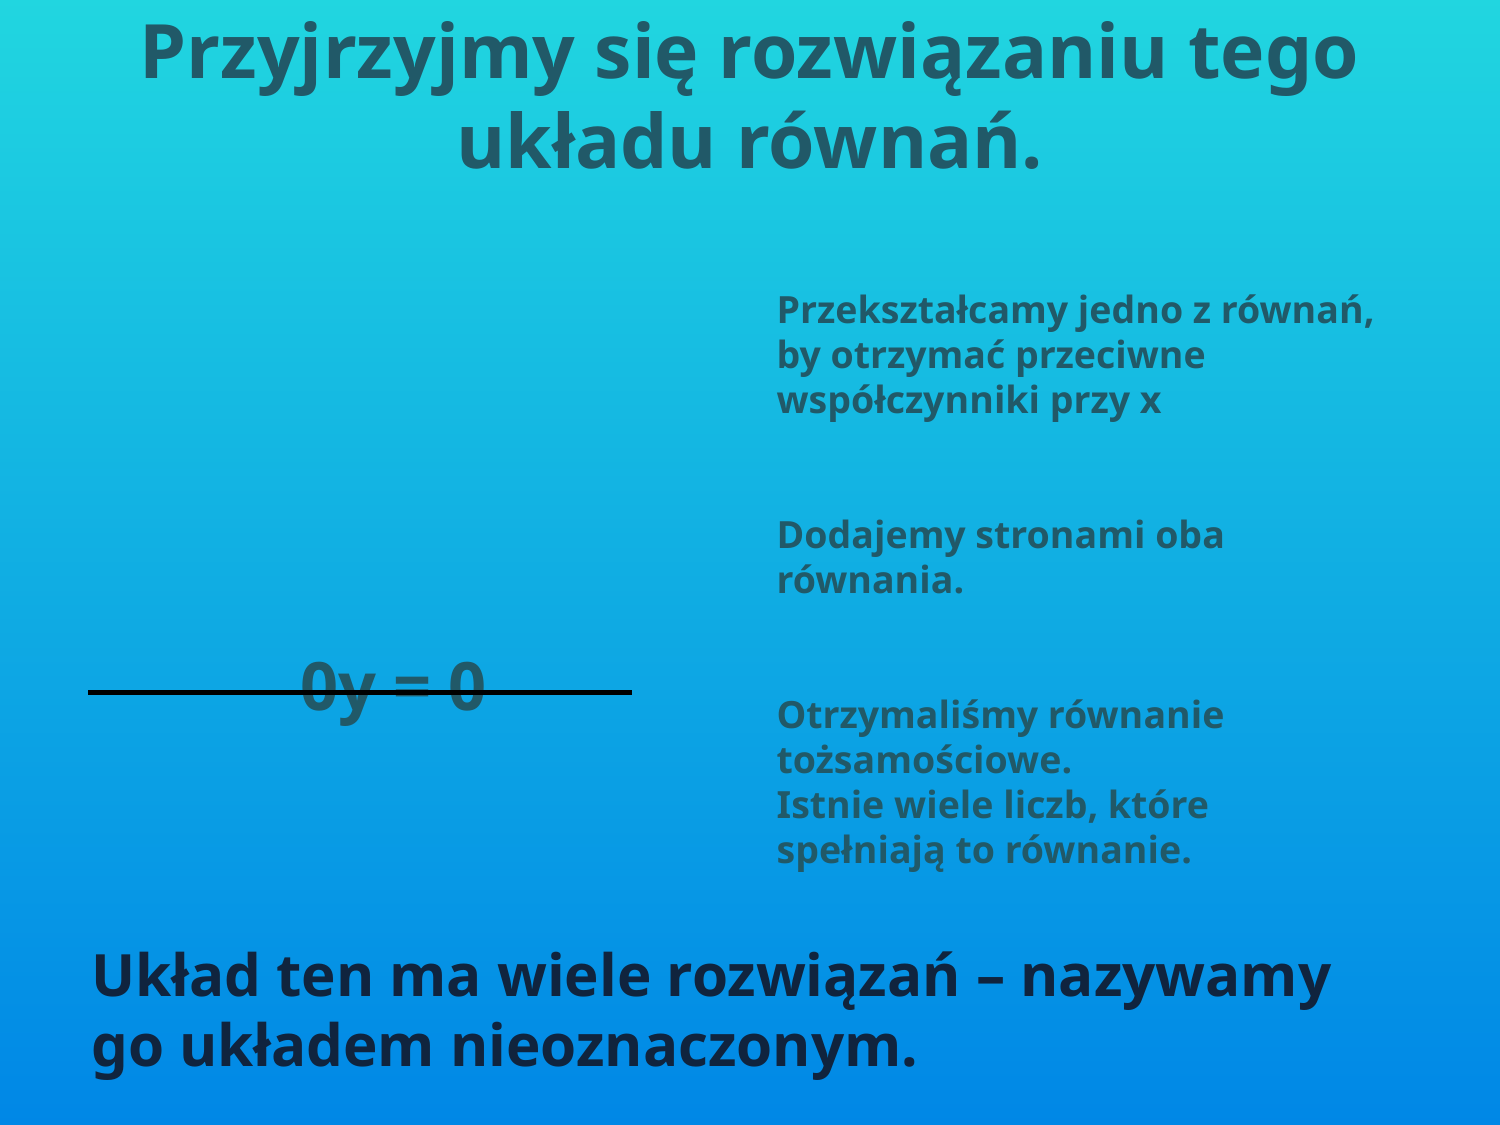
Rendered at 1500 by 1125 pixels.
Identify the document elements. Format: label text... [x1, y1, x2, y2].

text_box Układ ten ma wiele rozwiązań – nazywamy go układem nieoznaczonym. [76, 930, 1400, 1085]
text_box Przekształcamy jedno z równań, by otrzymać przeciwne współczynniki przy x Dodajemy stronami oba równania. Otrzymaliśmy równanie tożsamościowe. Istnie wiele liczb, które spełniają to równanie. [761, 278, 1400, 879]
title Przyjrzyjmy się rozwiązaniu tego układu równań. [75, 45, 1425, 233]
